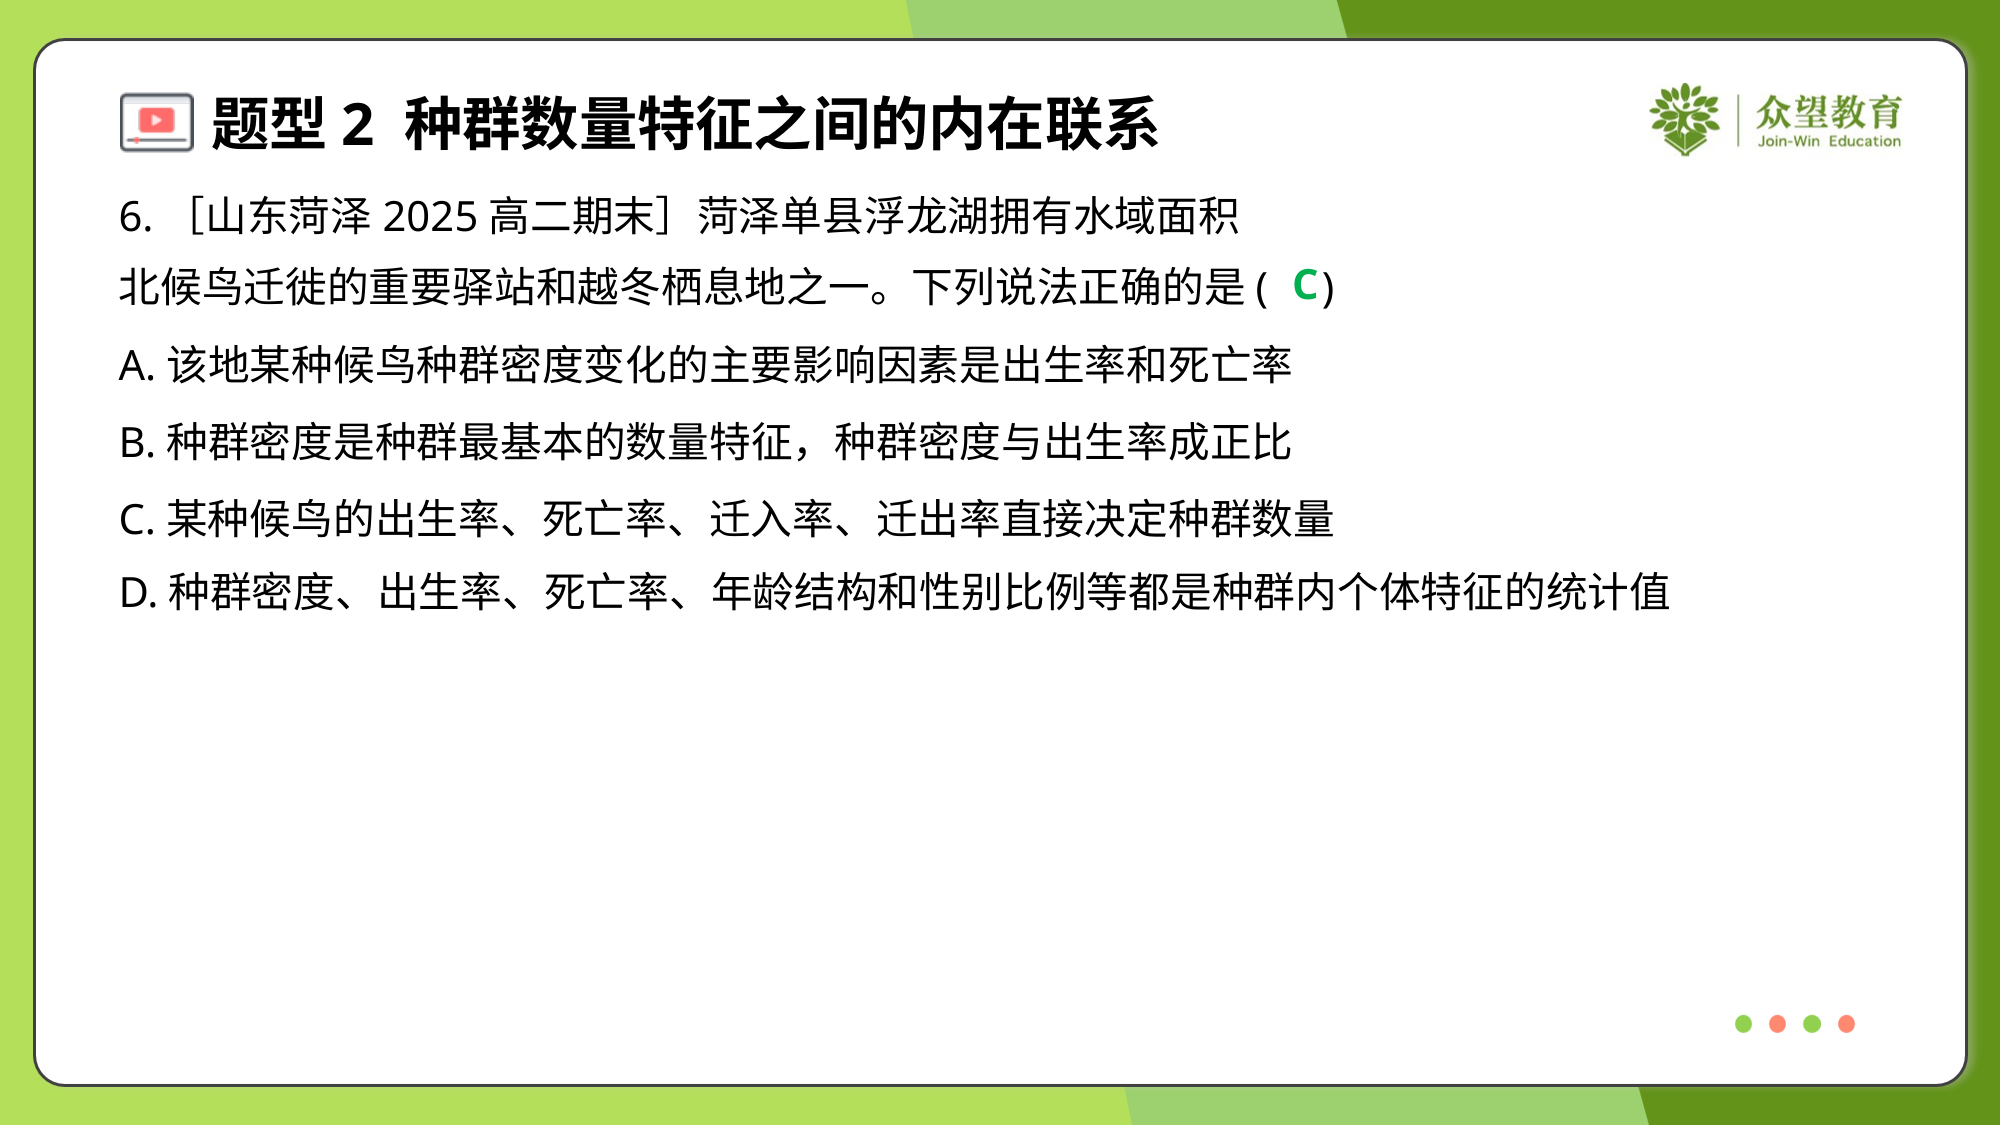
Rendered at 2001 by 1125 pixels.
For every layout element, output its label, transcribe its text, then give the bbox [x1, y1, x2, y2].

text_box A.该地某种候鸟种群密度变化的主要影响因素是出生率和死亡率 B.种群密度是种群最基本的数量特征，种群密度与出生率成正比 C.某种候鸟的出生率、死亡率、迁入率、迁出率直接决定种群数量 D.种群密度、出生率、死亡率、年龄结构和性别比例等都是种群内个体特征的统计值 [118, 313, 1883, 609]
text_box C [1276, 236, 1335, 301]
picture [0, 0, 2000, 1125]
